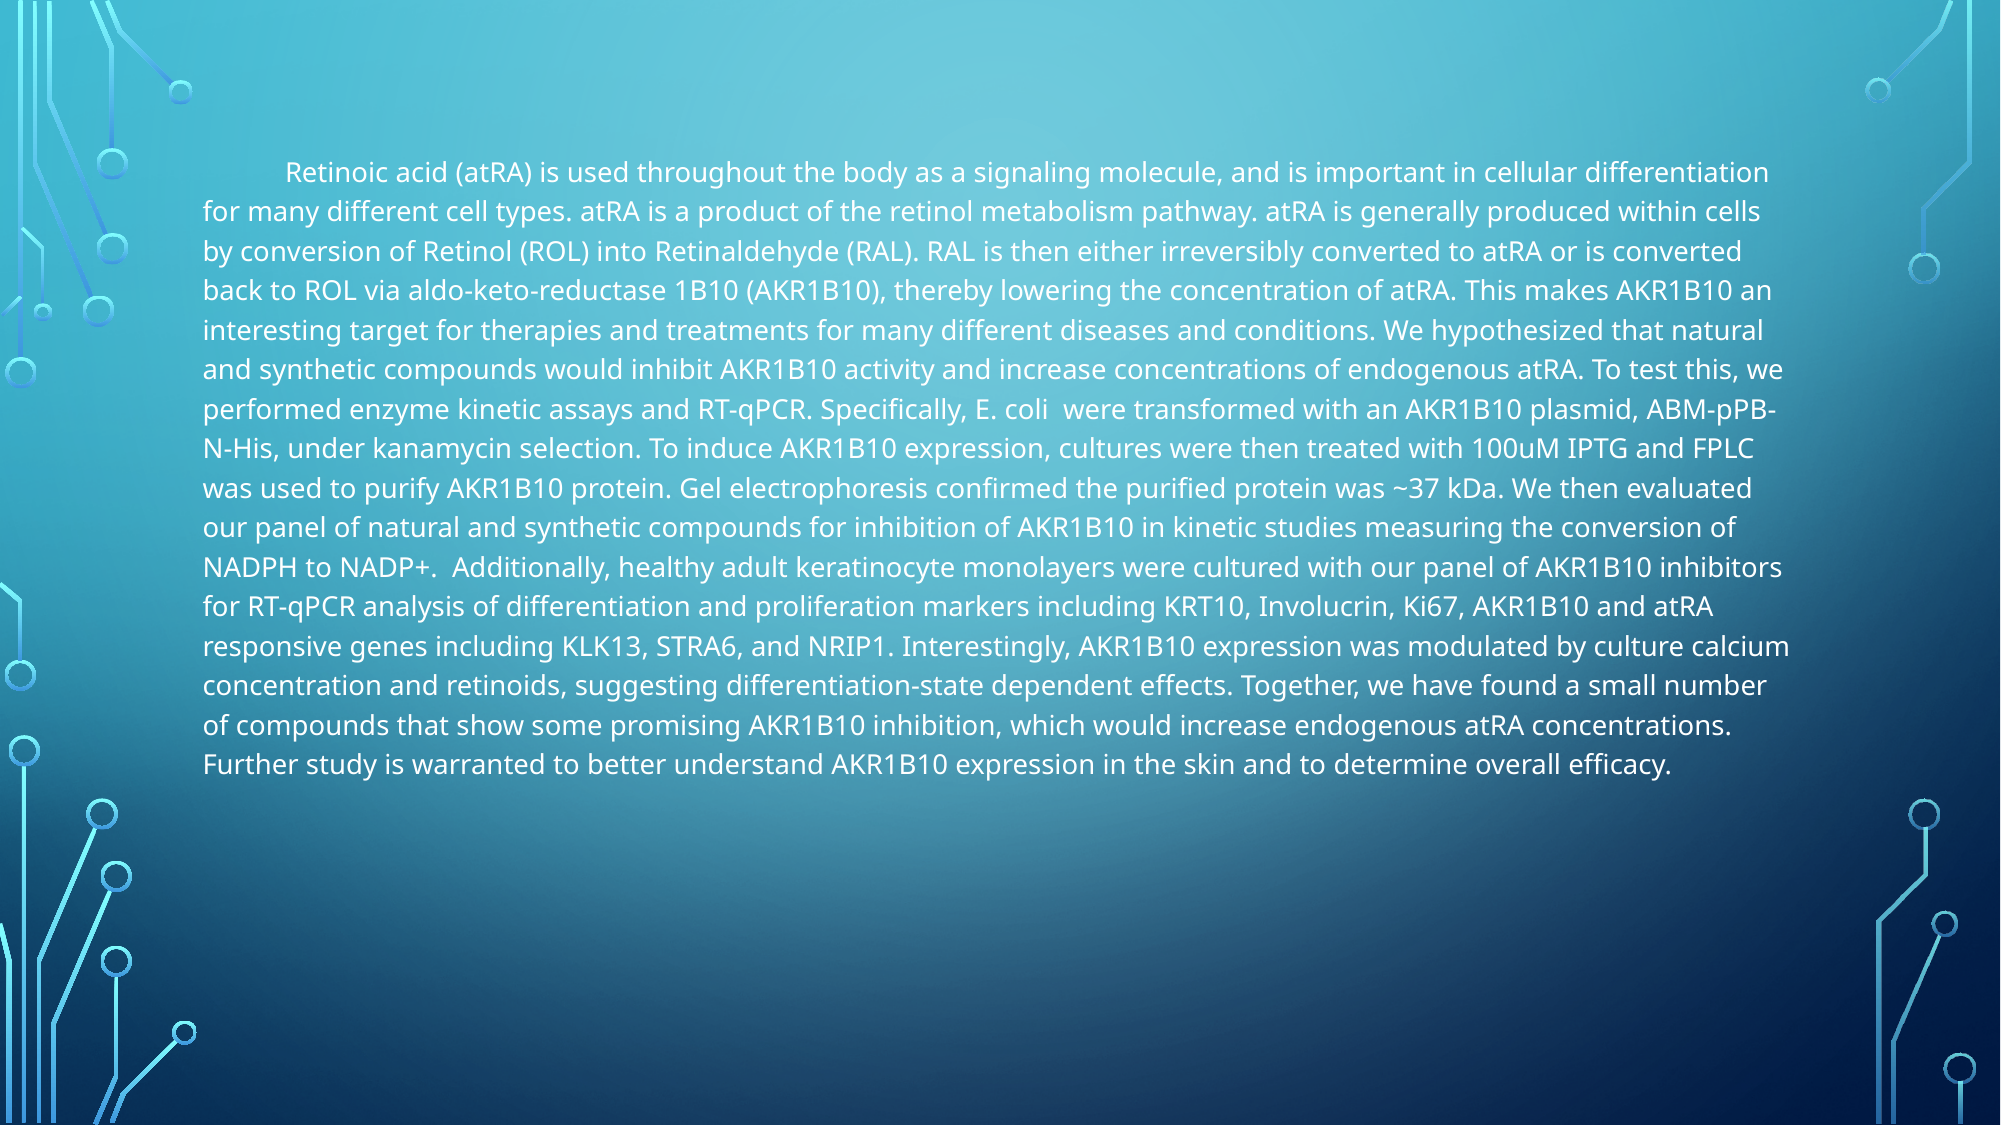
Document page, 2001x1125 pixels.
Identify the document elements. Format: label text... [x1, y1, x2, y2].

list Retinoic acid (atRA) is used throughout the body as a signaling molecule, and is important in cellular differentiation for many different cell types. atRA is a product of the retinol metabolism pathway. atRA is generally produced within cells by conversion of Retinol (ROL) into Retinaldehyde (RAL). RAL is then either irreversibly converted to atRA or is converted back to ROL via aldo-keto-reductase 1B10 (AKR1B10), thereby lowering the concentration of atRA. This makes AKR1B10 an interesting target for therapies and treatments for many different diseases and conditions. We hypothesized that natural and synthetic compounds would inhibit AKR1B10 activity and increase concentrations of endogenous atRA. To test this, we performed enzyme kinetic assays and RT-qPCR. Specifically, E. coli were transformed with an AKR1B10 plasmid, ABM-pPB-N-His, under kanamycin selection. To induce AKR1B10 expression, cultures were then treated with 100uM IPTG and FPLC was used to purify AKR1B10 protein. Gel electrophoresis confirmed the purified protein was ~37 kDa. We then evaluated our panel of natural and synthetic compounds for inhibition of AKR1B10 in kinetic studies measuring the conversion of NADPH to NADP+. Additionally, healthy adult keratinocyte monolayers were cultured with our panel of AKR1B10 inhibitors for RT-qPCR analysis of differentiation and proliferation markers including KRT10, Involucrin, Ki67, AKR1B10 and atRA responsive genes including KLK13, STRA6, and NRIP1. Interestingly, AKR1B10 expression was modulated by culture calcium concentration and retinoids, suggesting differentiation-state dependent effects. Together, we have found a small number of compounds that show some promising AKR1B10 inhibition, which would increase endogenous atRA concentrations. Further study is warranted to better understand AKR1B10 expression in the skin and to determine overall efficacy. [187, 140, 1813, 831]
